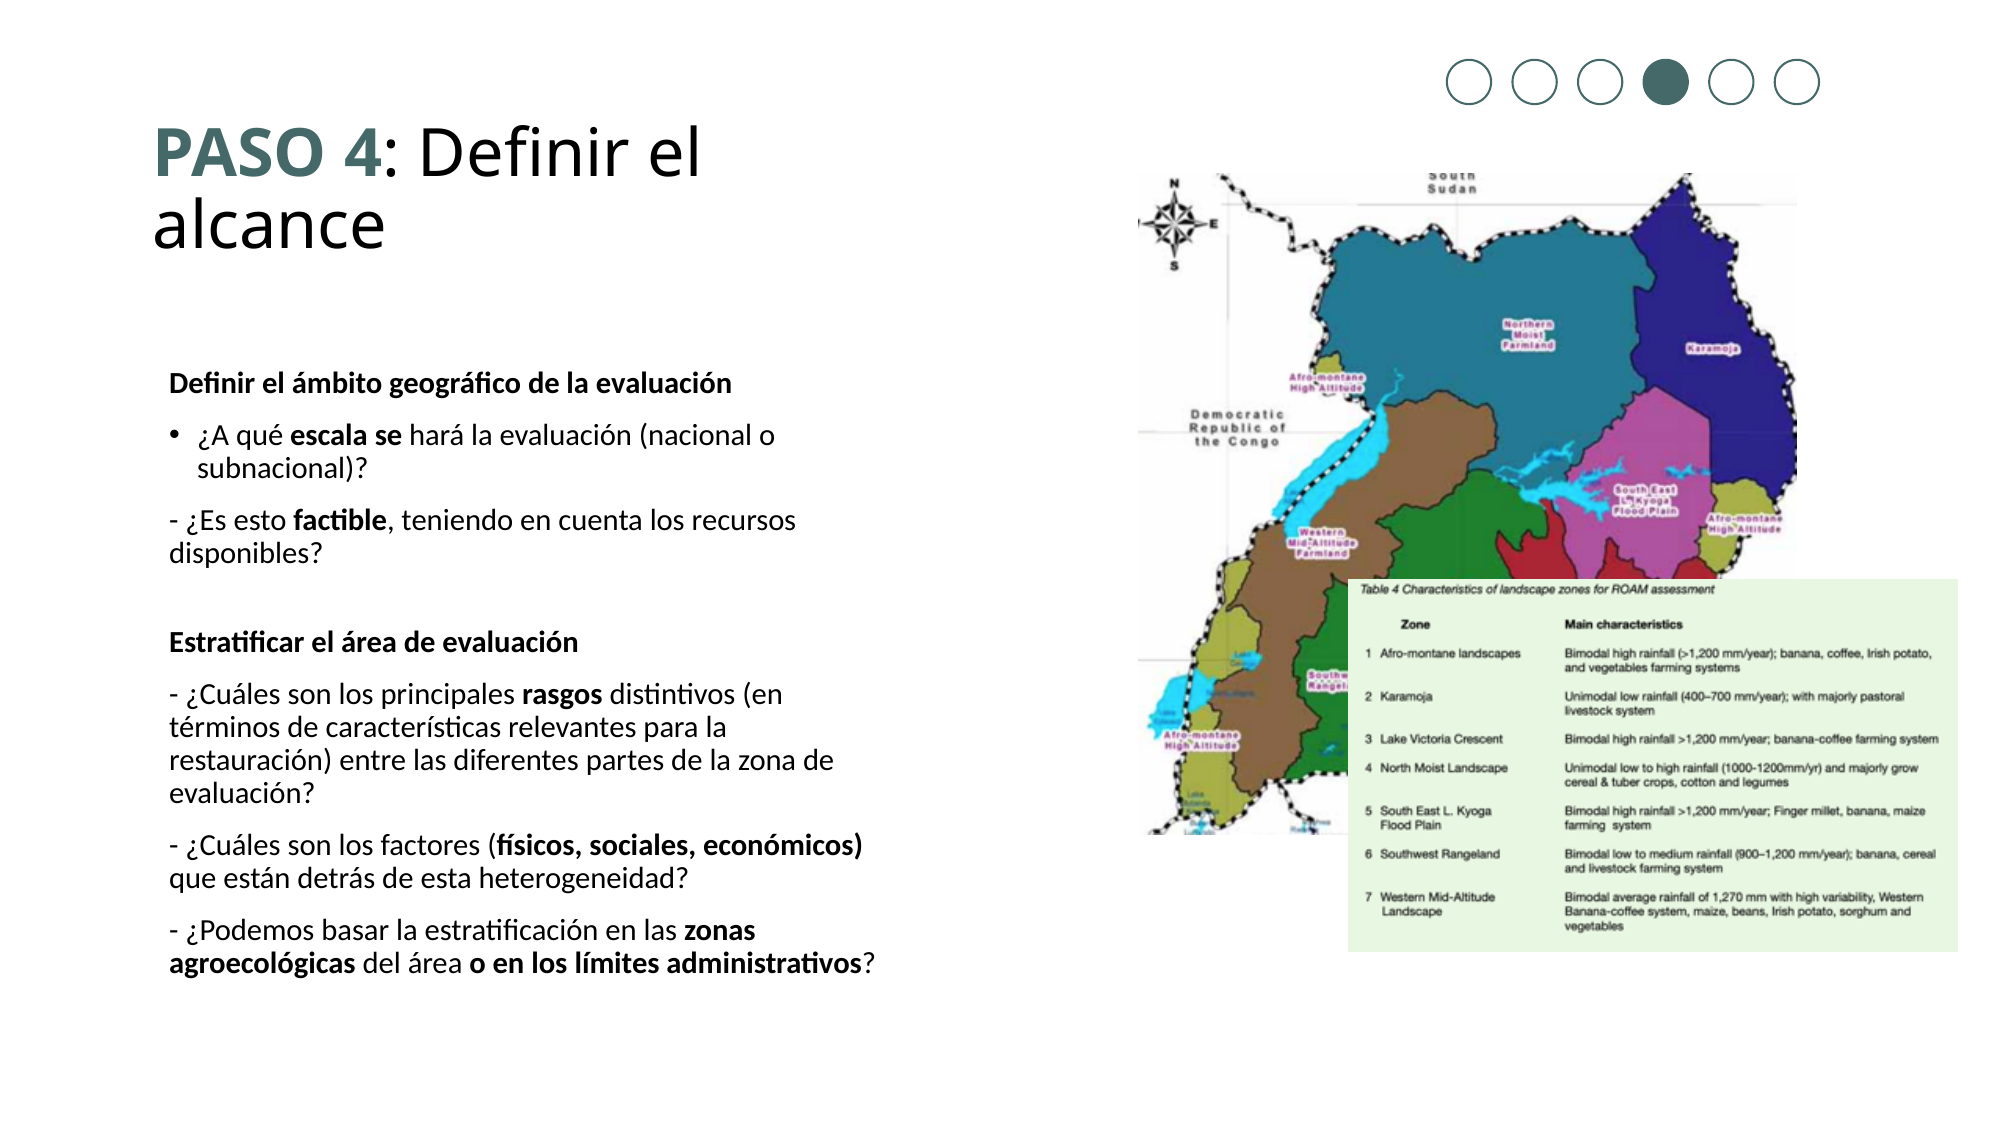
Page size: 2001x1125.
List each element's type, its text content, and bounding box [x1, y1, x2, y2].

picture [1138, 173, 1958, 952]
list Definir el ámbito geográfico de la evaluación ¿A qué escala se hará la evaluación (nacional o subnacional)? - ¿Es esto factible, teniendo en cuenta los recursos disponibles? Estratificar el área de evaluación - ¿Cuáles son los principales rasgos distintivos (en términos de características relevantes para la restauración) entre las diferentes partes de la zona de evaluación? - ¿Cuáles son los factores (físicos, sociales, económicos) que están detrás de esta heterogeneidad? - ¿Podemos basar la estratificación en las zonas agroecológicas del área o en los límites administrativos? [154, 359, 893, 1021]
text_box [1446, 59, 1819, 105]
title PASO 4: Definir el alcance [137, 75, 877, 270]
